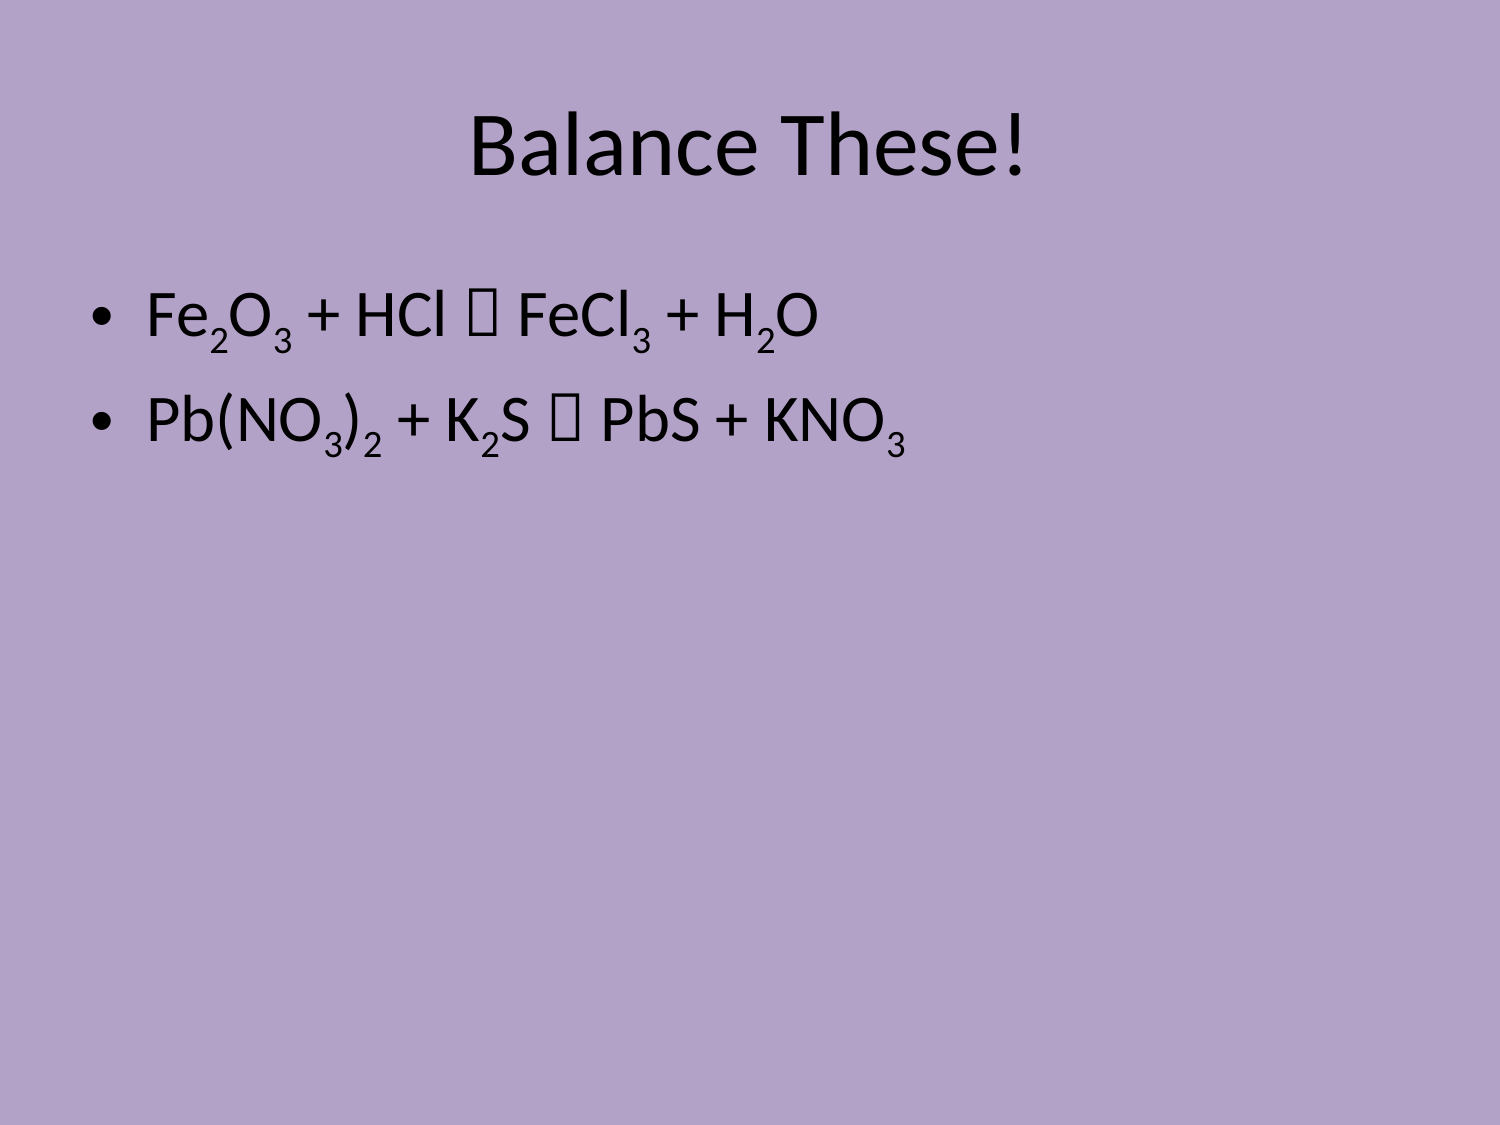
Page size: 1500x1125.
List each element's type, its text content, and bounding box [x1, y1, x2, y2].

list Fe2O3 + HCl  FeCl3 + H2O Pb(NO3)2 + K2S  PbS + KNO3 [75, 262, 1425, 1005]
title Balance These! [75, 45, 1425, 233]
